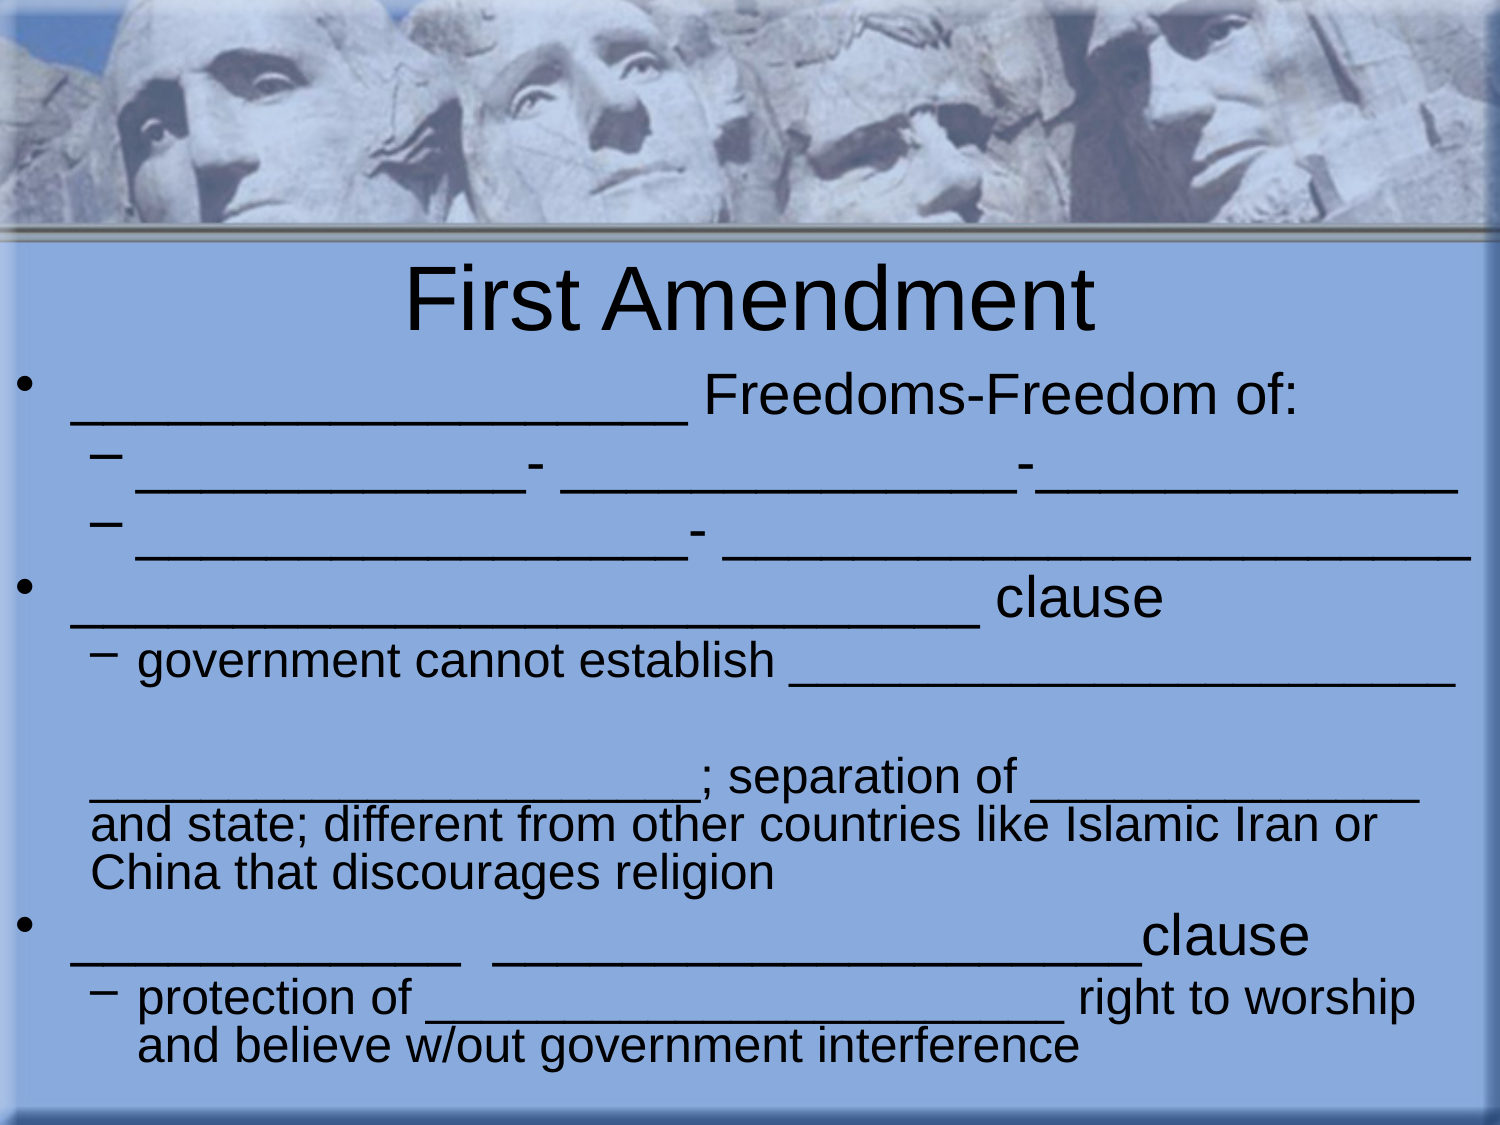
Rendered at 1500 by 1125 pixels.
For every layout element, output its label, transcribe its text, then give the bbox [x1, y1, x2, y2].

picture [0, 1001, 1500, 1125]
list ___________________ Freedoms-Freedom of: ____________- ______________-_____________ _________________- _______________________ ____________________________ clause government cannot establish ________________________ ______________________; separation of ______________ and state; different from other countries like Islamic Iran or China that discourages religion ____________ ____________________clause protection of _______________________ right to worship and believe w/out government interference [0, 362, 1500, 1001]
picture [0, 0, 1500, 362]
title First Amendment [112, 212, 1388, 362]
